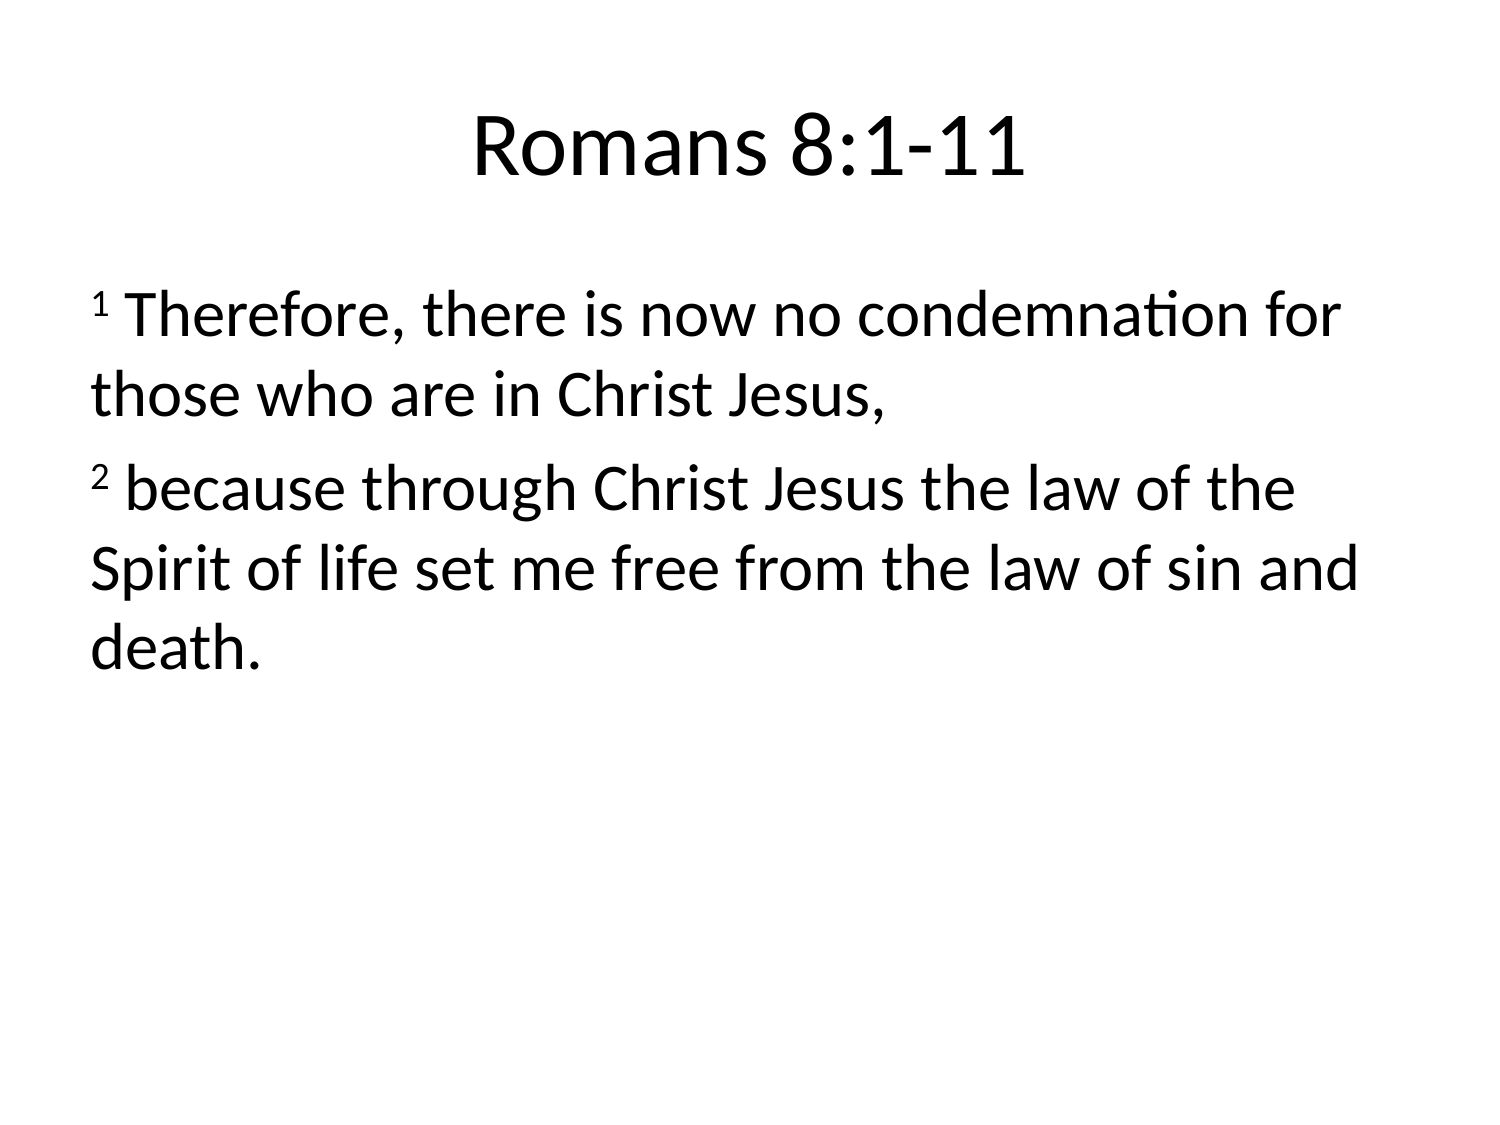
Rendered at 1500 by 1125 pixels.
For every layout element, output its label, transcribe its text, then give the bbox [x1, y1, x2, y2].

list 1 Therefore, there is now no condemnation for those who are in Christ Jesus, 2 because through Christ Jesus the law of the Spirit of life set me free from the law of sin and death. [75, 262, 1425, 1005]
title Romans 8:1-11 [75, 45, 1425, 233]
